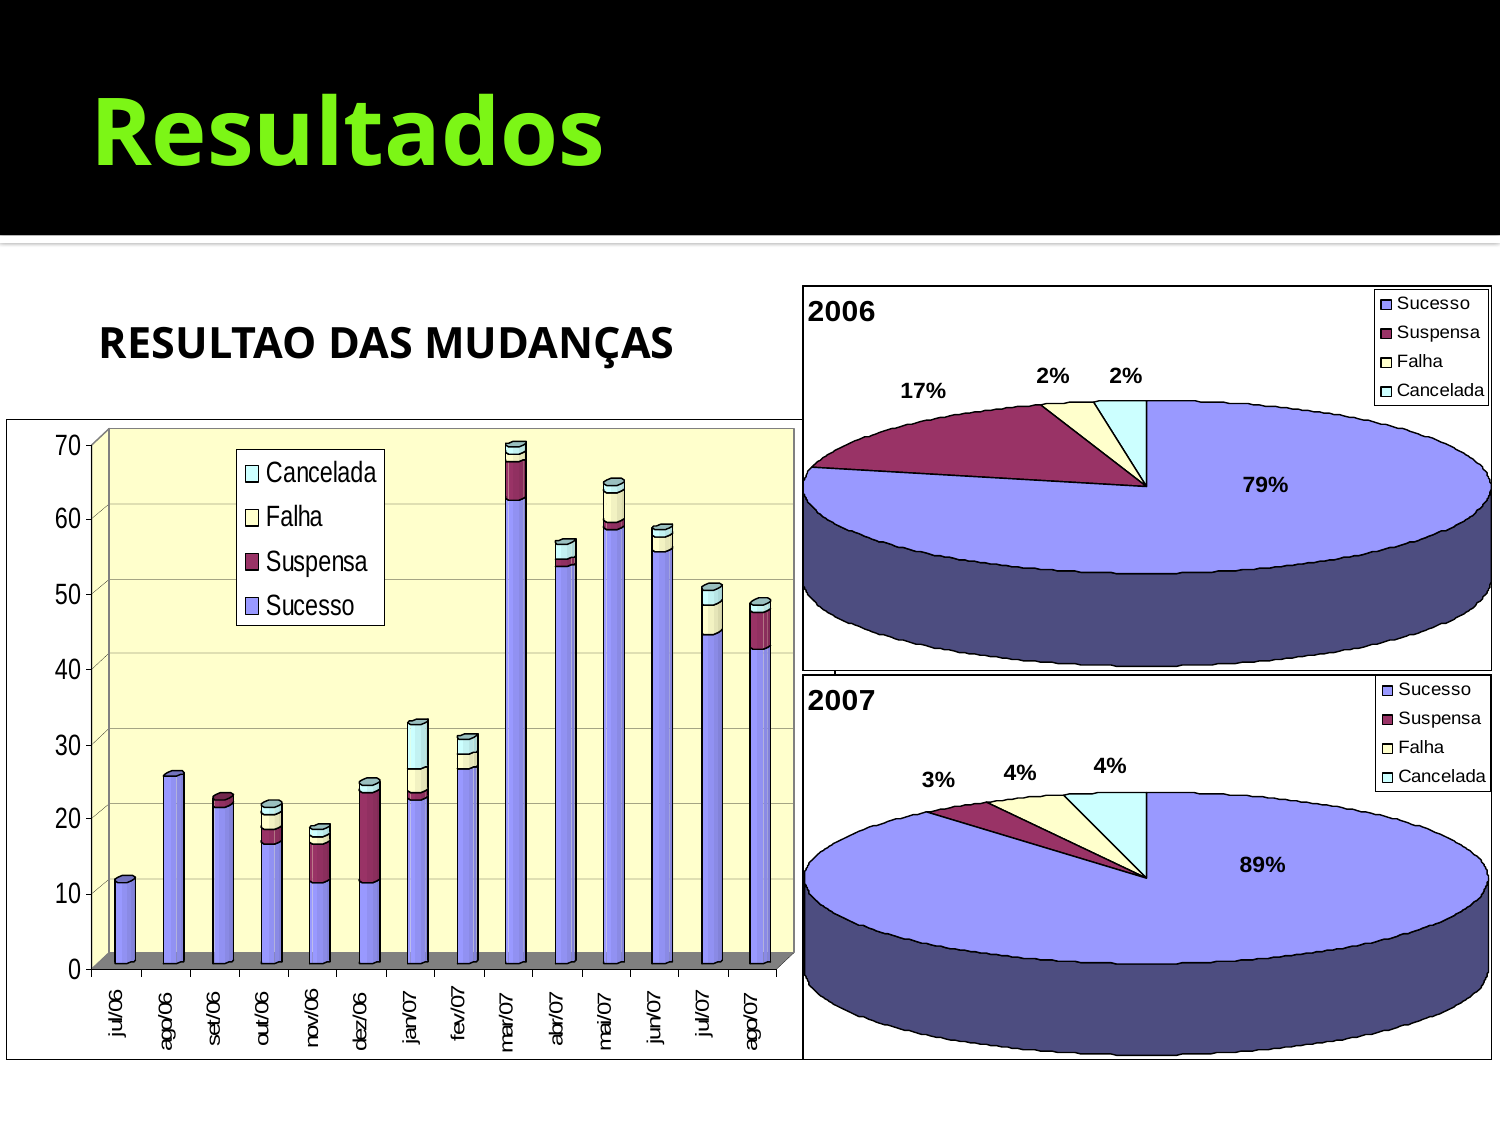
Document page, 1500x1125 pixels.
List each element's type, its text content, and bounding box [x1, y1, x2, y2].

title Resultados [75, 24, 1425, 231]
picture [0, 279, 1500, 1069]
list RESULTAO DAS mudanças [75, 278, 738, 396]
